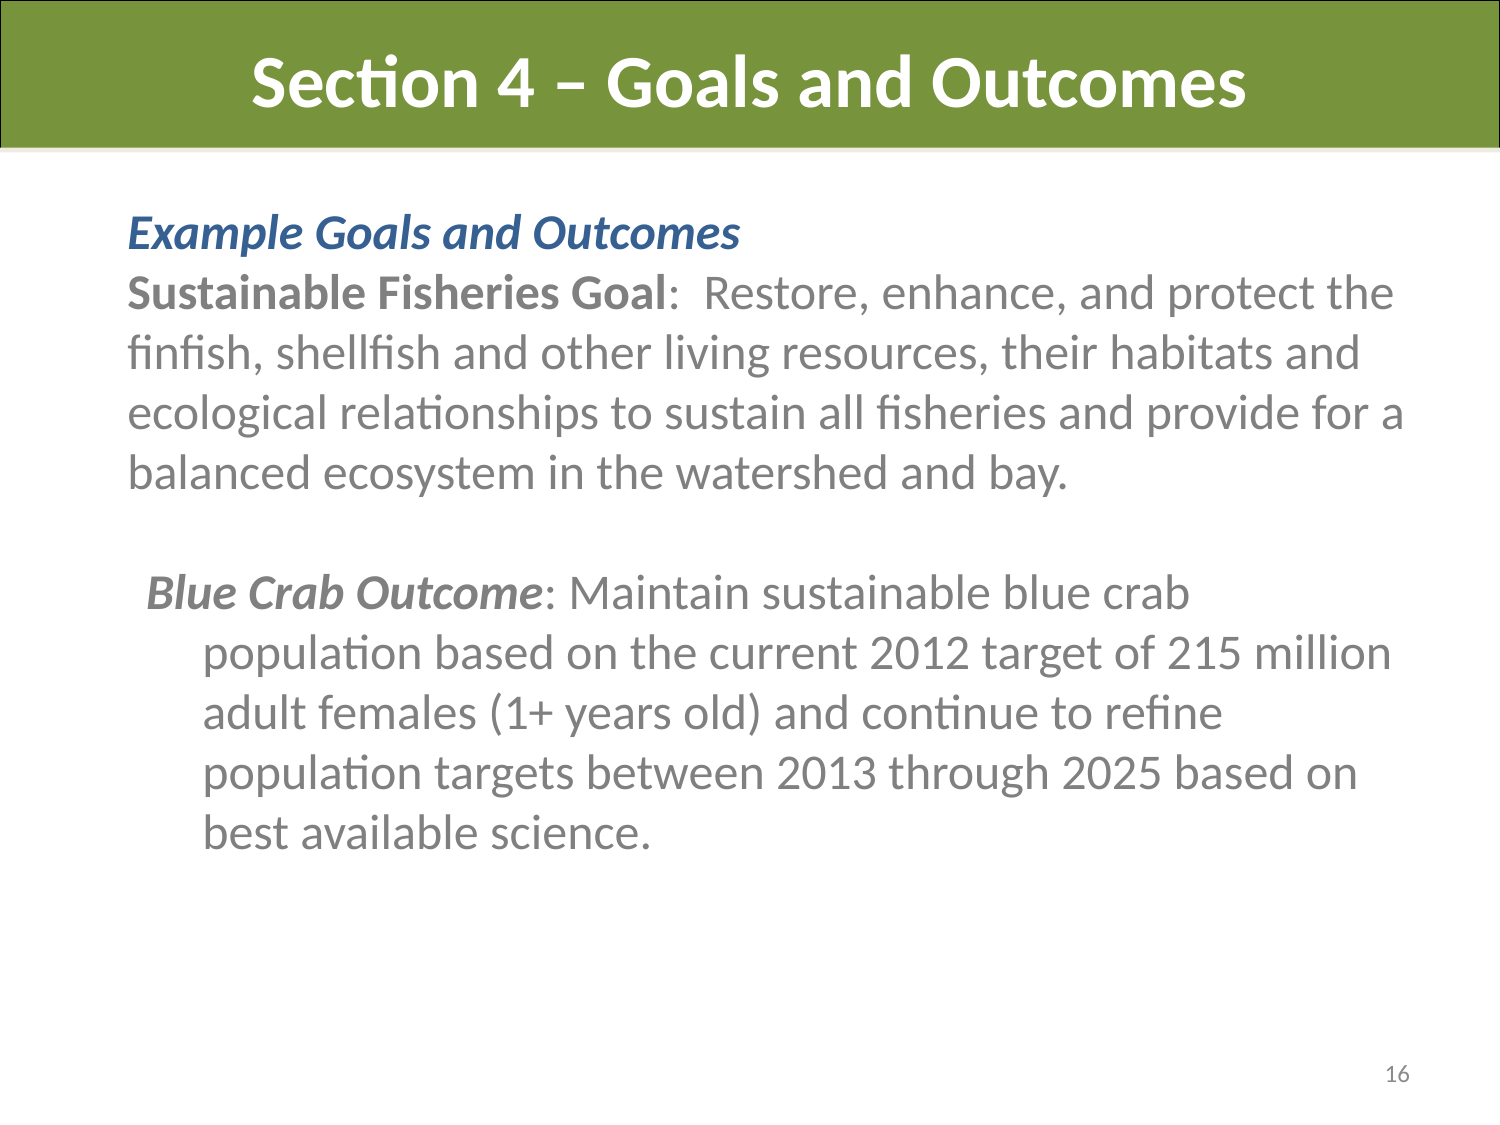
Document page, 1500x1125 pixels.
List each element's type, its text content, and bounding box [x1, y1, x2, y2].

text_box Example Goals and Outcomes Sustainable Fisheries Goal: Restore, enhance, and protect the finfish, shellfish and other living resources, their habitats and ecological relationships to sustain all fisheries and provide for a balanced ecosystem in the watershed and bay. Blue Crab Outcome: Maintain sustainable blue crab population based on the current 2012 target of 215 million adult females (1+ years old) and continue to refine population targets between 2013 through 2025 based on best available science. [112, 162, 1425, 973]
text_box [0, 0, 1500, 151]
slide_number 16 [1074, 1042, 1425, 1103]
